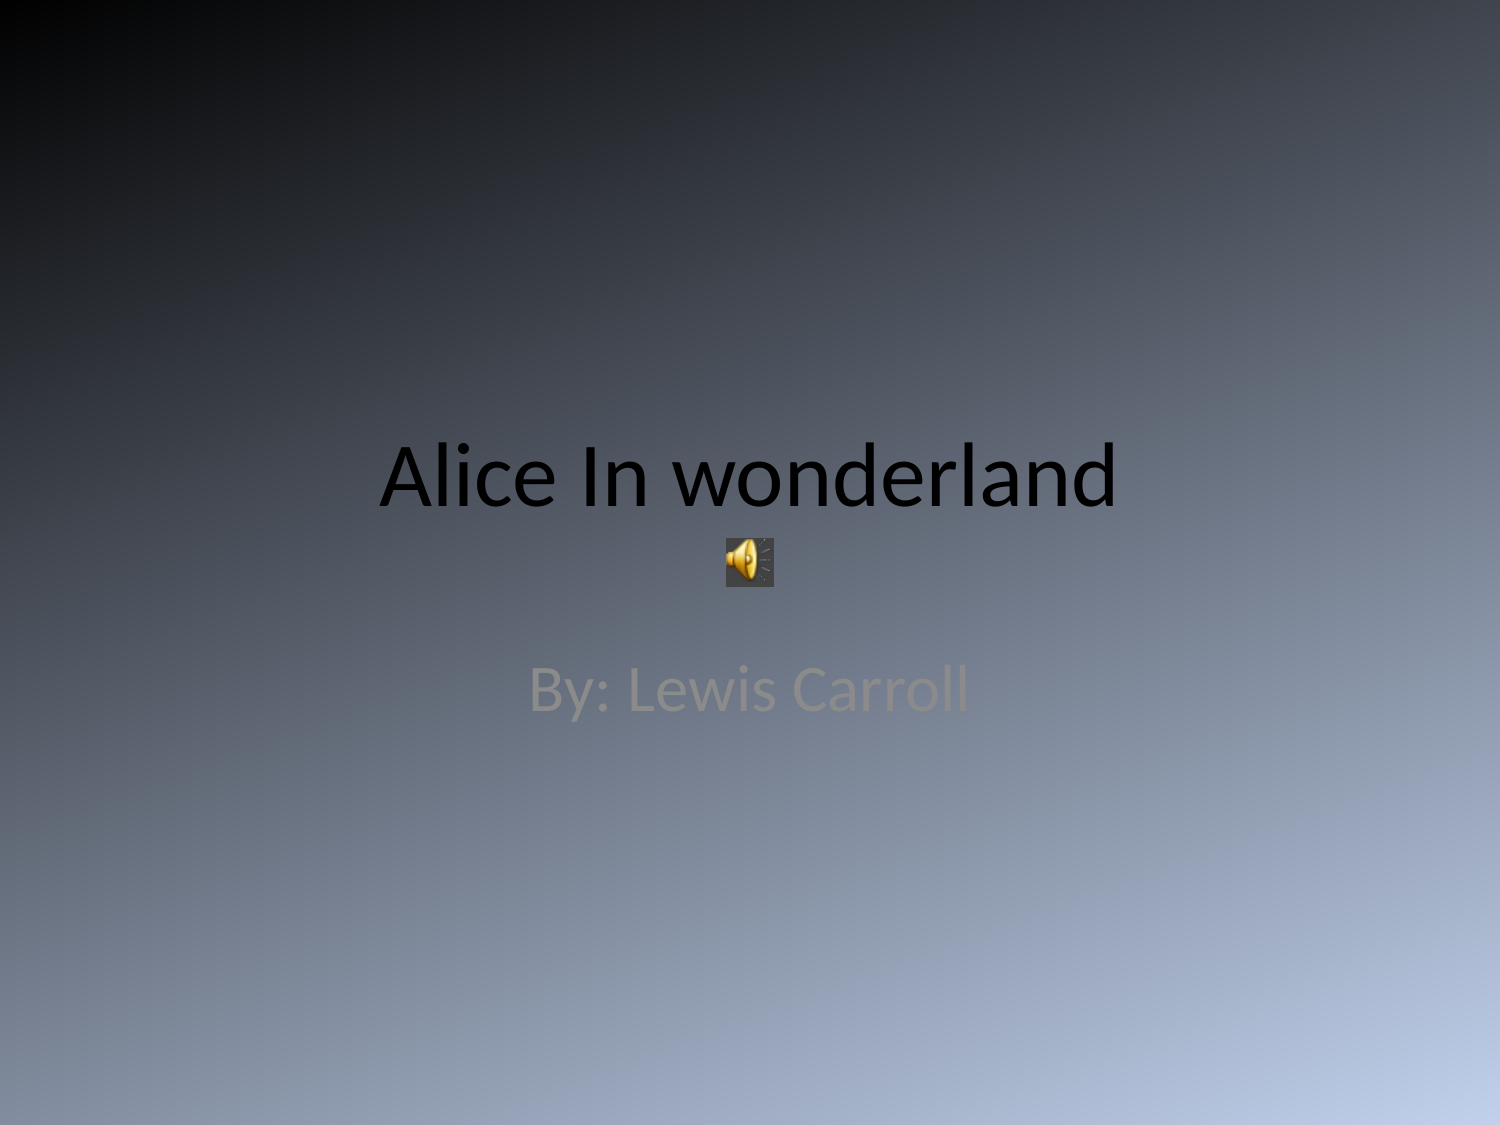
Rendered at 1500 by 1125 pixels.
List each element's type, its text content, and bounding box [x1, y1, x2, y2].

title Alice In wonderland [112, 349, 1388, 591]
picture [724, 537, 776, 588]
subtitle By: Lewis Carroll [225, 637, 1275, 925]
